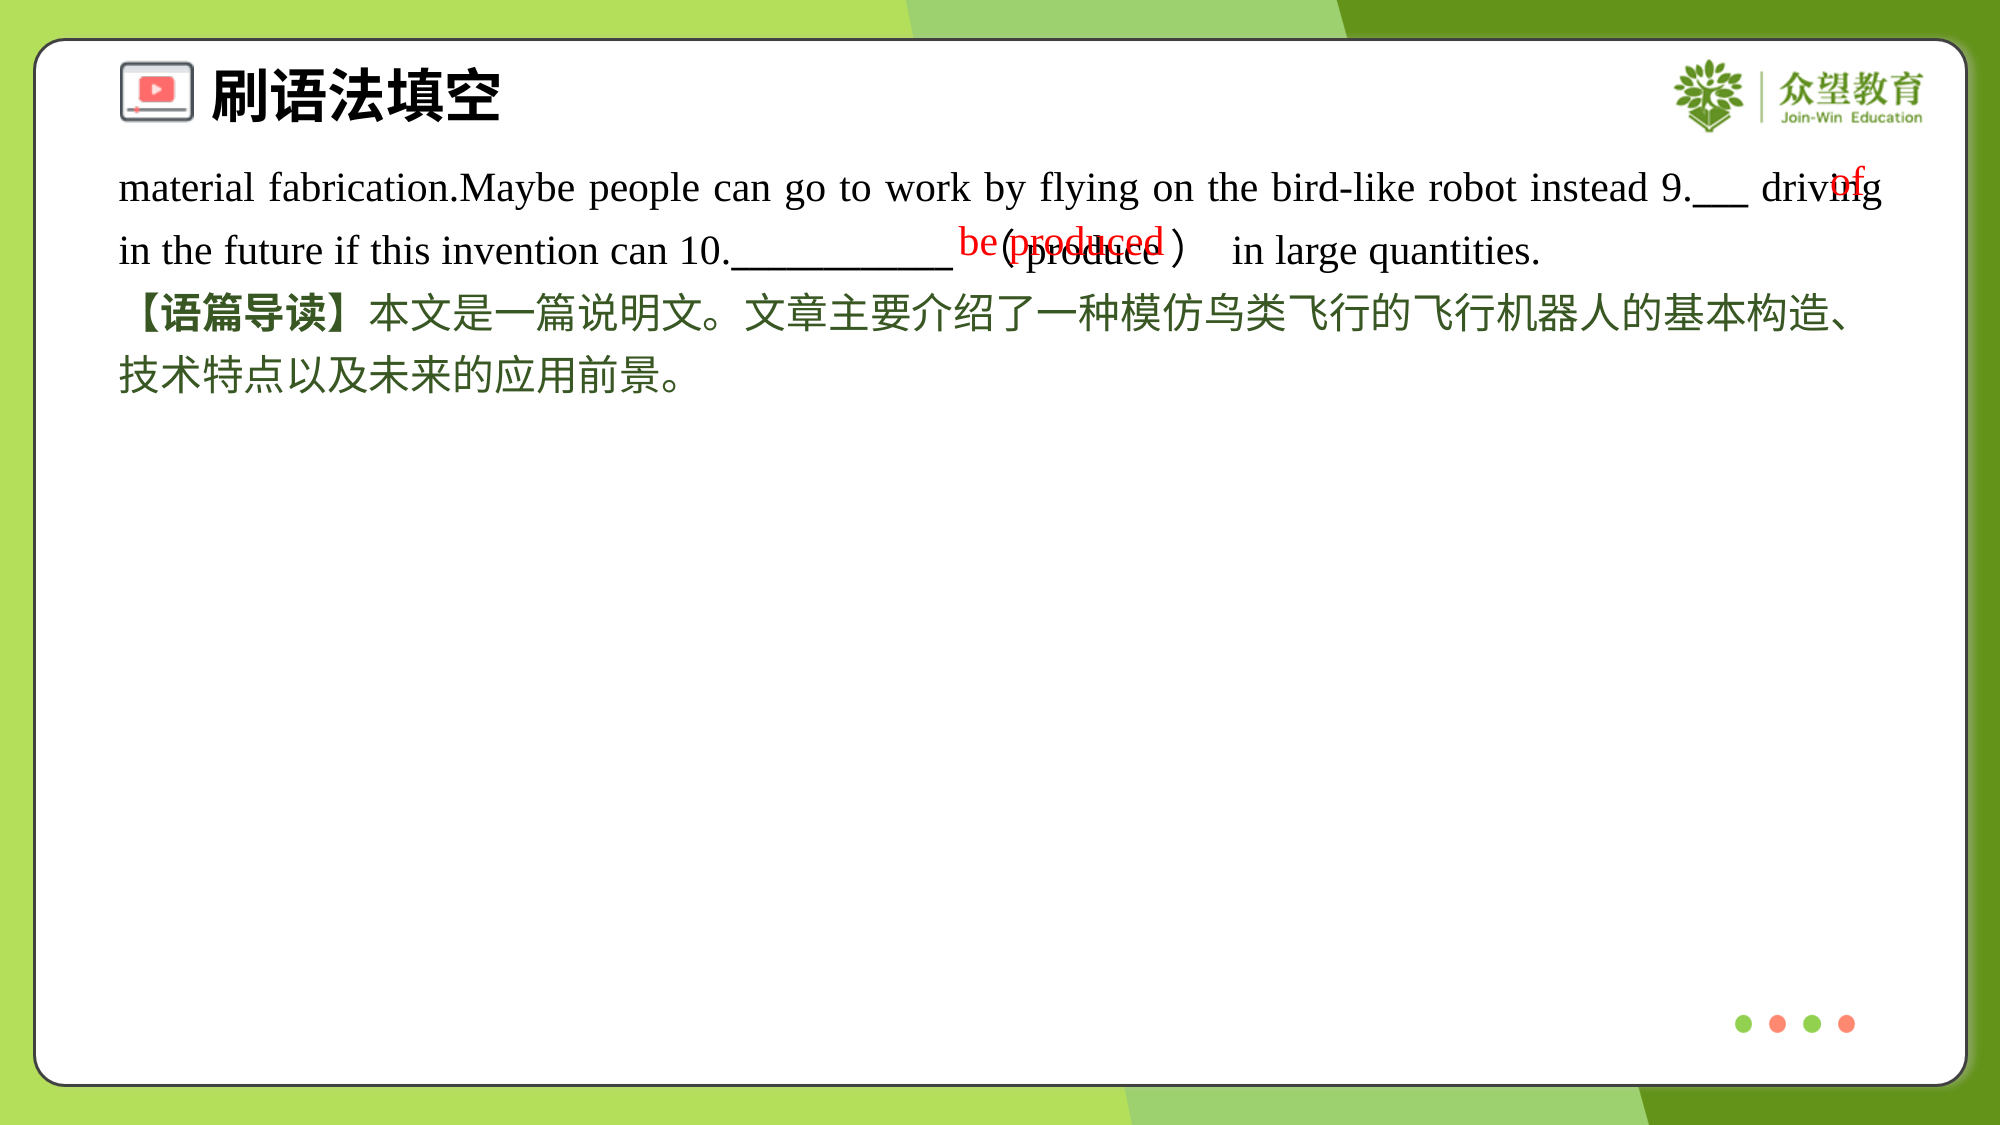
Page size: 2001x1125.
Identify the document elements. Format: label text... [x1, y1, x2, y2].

text_box 【语篇导读】本文是一篇说明文。文章主要介绍了一种模仿鸟类飞行的飞行机器人的基本构造、技术特点以及未来的应用前景。 [118, 274, 1883, 395]
text_box material fabrication.Maybe people can go to work by flying on the bird-like robot instead 9.___ driving in the future if this invention can 10.____________ （produce） in large quantities. [118, 147, 1883, 268]
text_box be produced [949, 201, 1174, 259]
picture [0, 0, 2000, 1125]
text_box of [1825, 141, 1870, 199]
